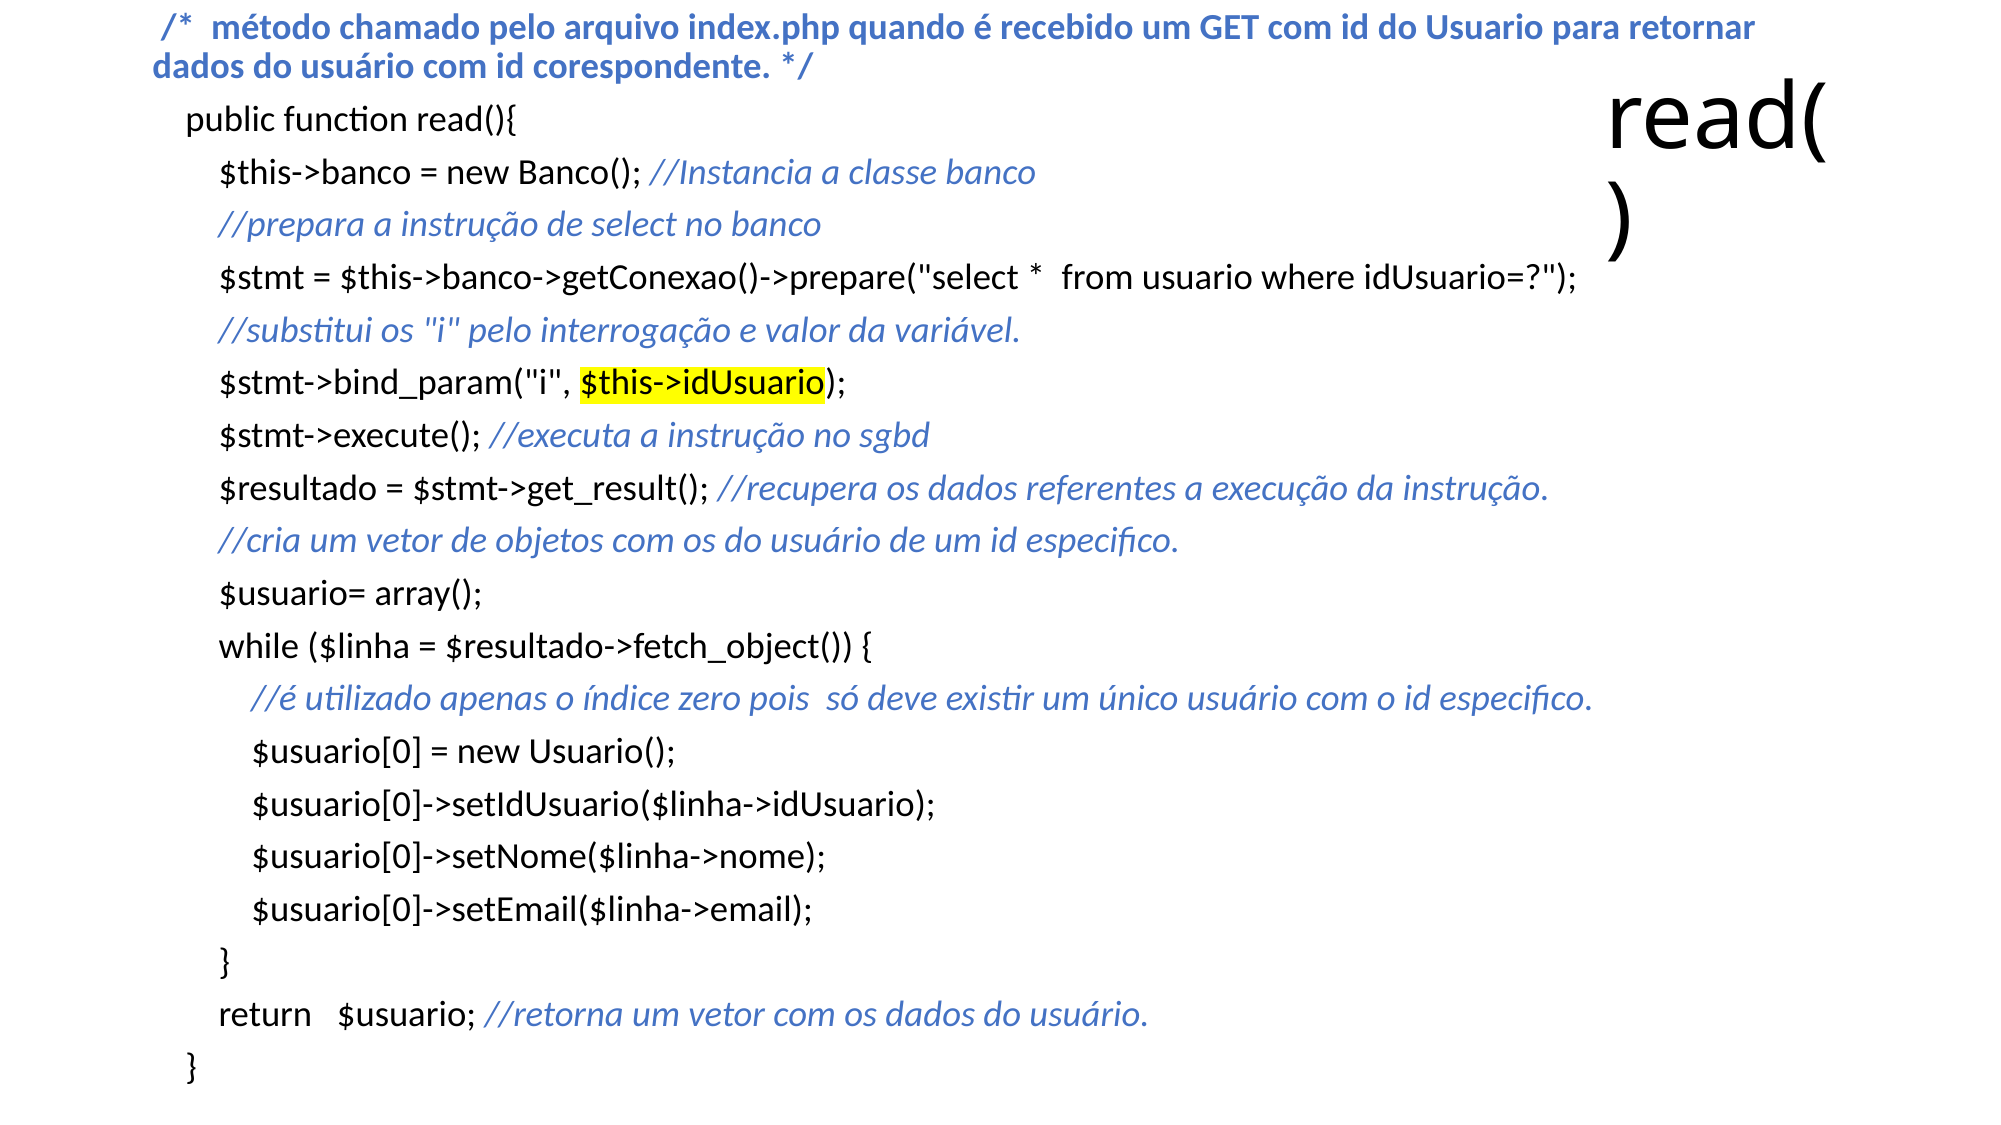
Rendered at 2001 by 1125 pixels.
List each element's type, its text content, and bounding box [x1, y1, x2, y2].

list /* método chamado pelo arquivo index.php quando é recebido um GET com id do Usuario para retornar dados do usuário com id corespondente. */ public function read(){ $this->banco = new Banco(); //Instancia a classe banco //prepara a instrução de select no banco $stmt = $this->banco->getConexao()->prepare("select * from usuario where idUsuario=?"); //substitui os "i" pelo interrogação e valor da variável. $stmt->bind_param("i", $this->idUsuario); $stmt->execute(); //executa a instrução no sgbd $resultado = $stmt->get_result(); //recupera os dados referentes a execução da instrução. //cria um vetor de objetos com os do usuário de um id especifico. $usuario= array(); while ($linha = $resultado->fetch_object()) { //é utilizado apenas o índice zero pois só deve existir um único usuário com o id especifico. $usuario[0] = new Usuario(); $usuario[0]->setIdUsuario($linha->idUsuario); $usuario[0]->setNome($linha->nome); $usuario[0]->setEmail($linha->email); } return $usuario; //retorna um vetor com os dados do usuário. } [137, 0, 1863, 1099]
